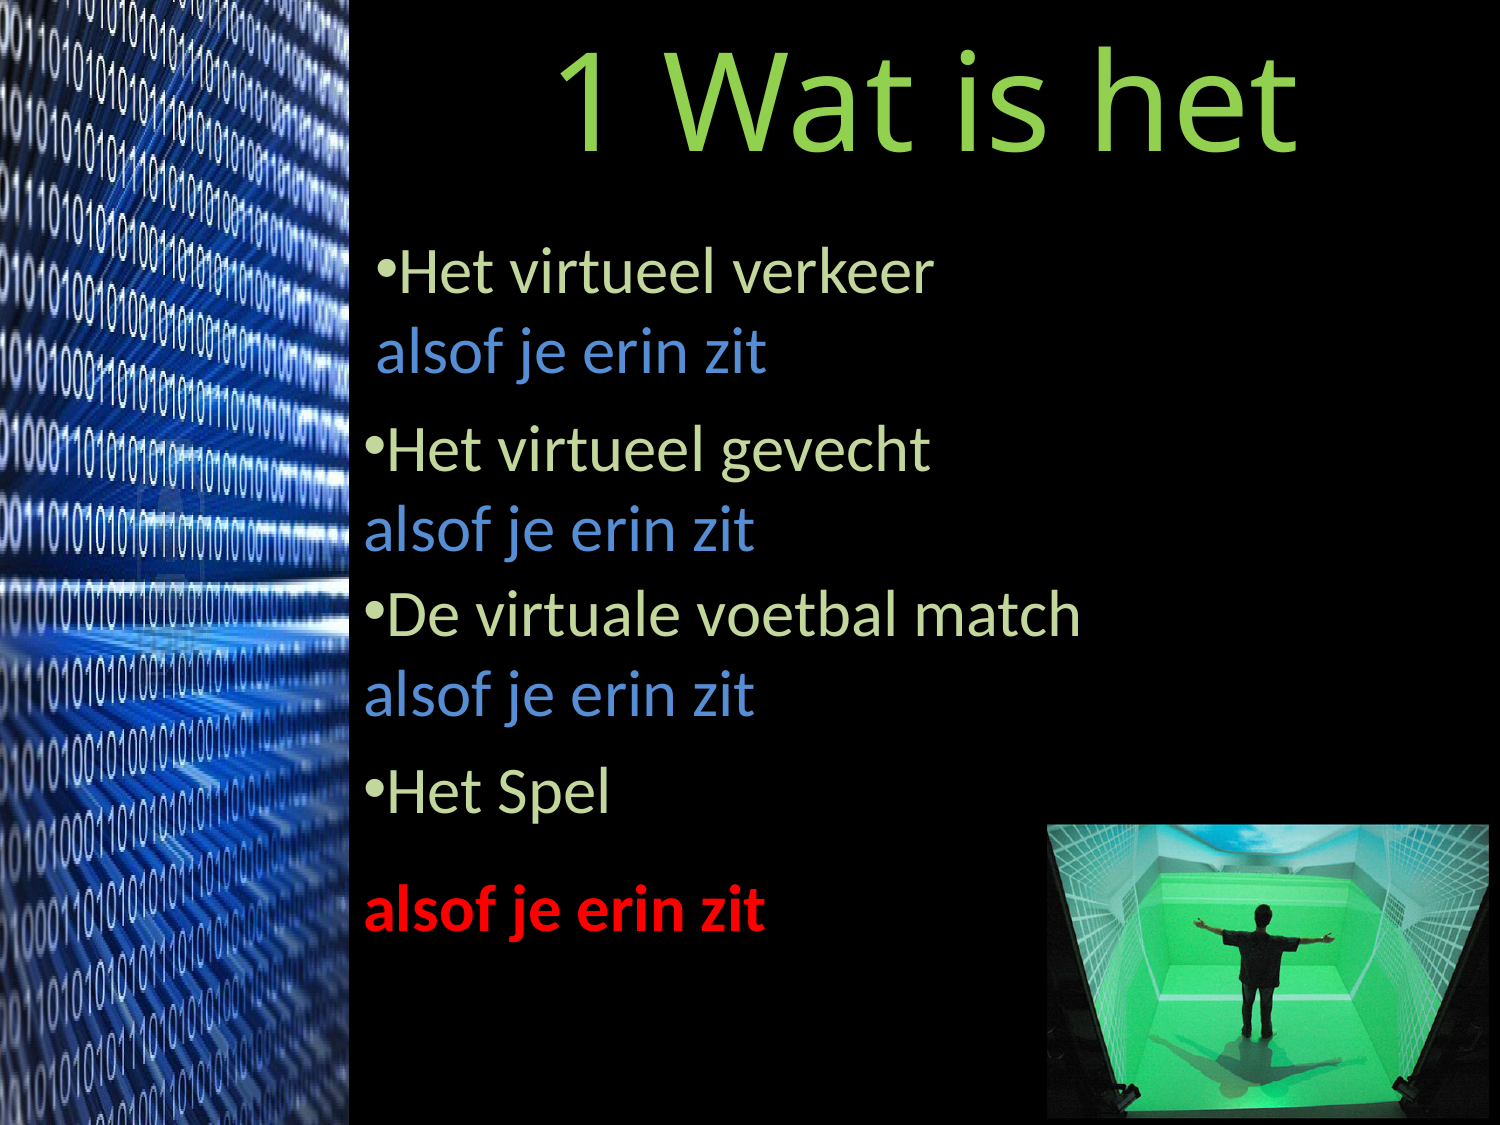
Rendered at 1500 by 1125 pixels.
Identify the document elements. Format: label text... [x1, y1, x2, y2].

text_box Het virtueel gevecht alsof je erin zit [352, 397, 987, 562]
title 1 Wat is het [349, 0, 1500, 194]
text_box alsof je erin zit [352, 857, 798, 953]
picture [1035, 817, 1500, 1125]
text_box De virtuale voetbal match alsof je erin zit [352, 562, 1105, 738]
text_box Het virtueel verkeer alsof je erin zit [360, 219, 987, 395]
picture [0, 0, 349, 1125]
text_box Het Spel [352, 739, 1500, 835]
